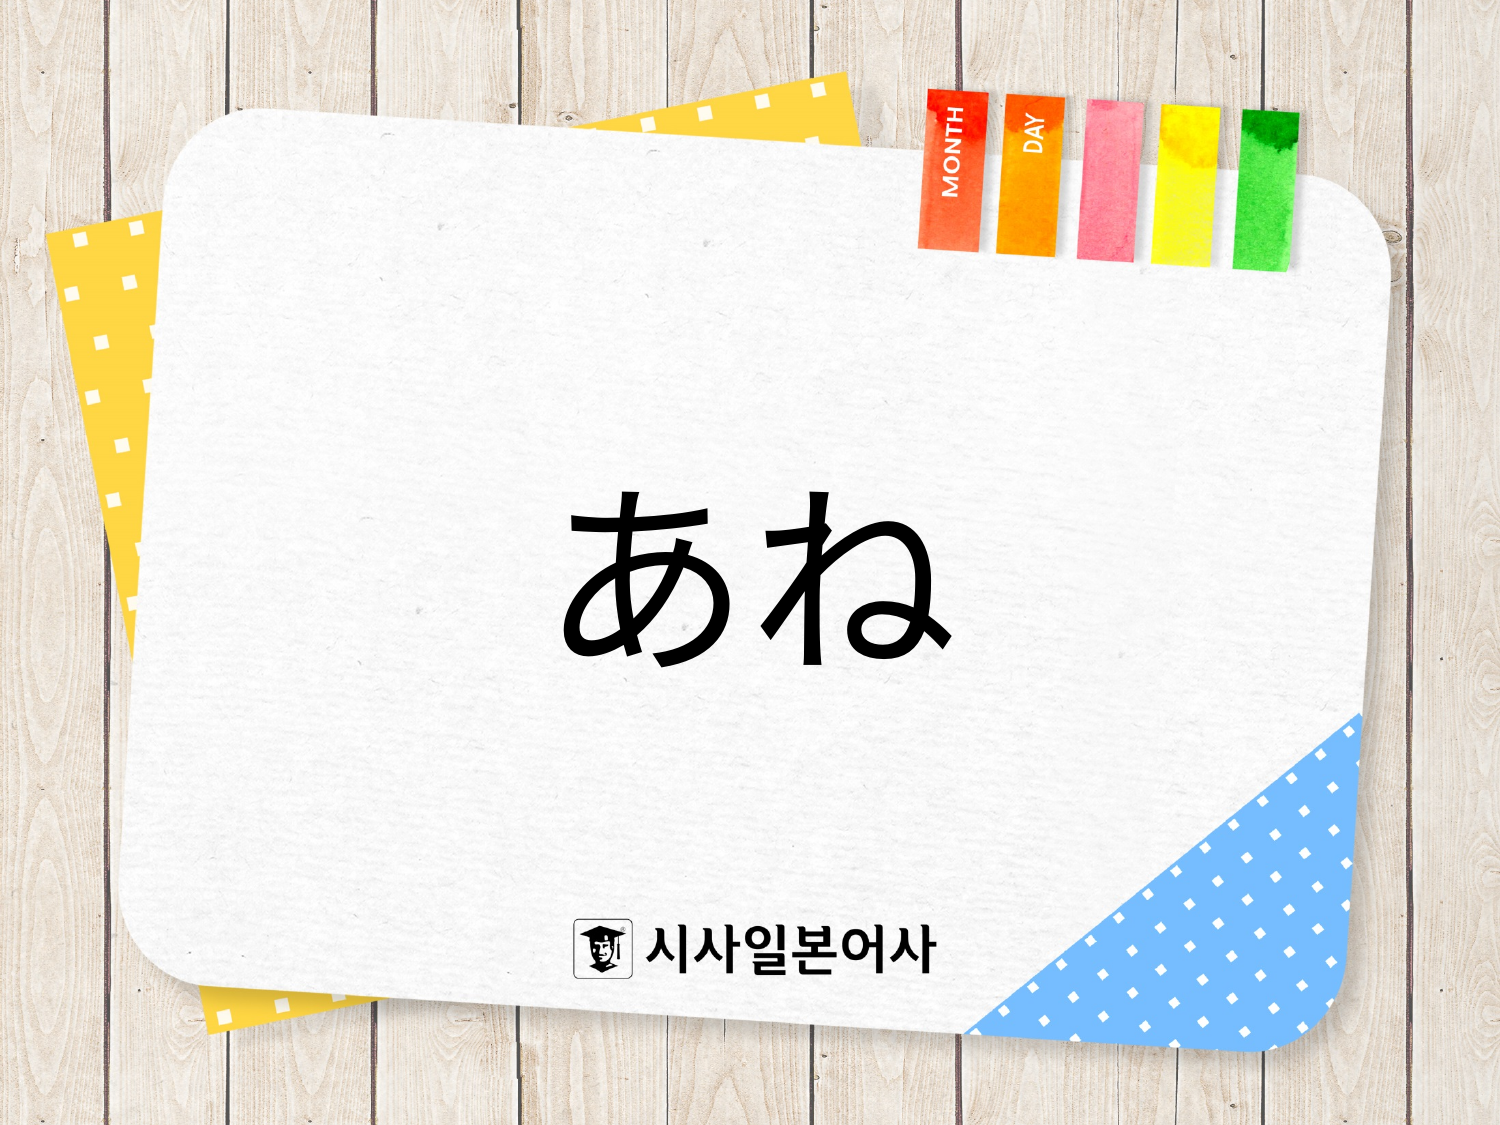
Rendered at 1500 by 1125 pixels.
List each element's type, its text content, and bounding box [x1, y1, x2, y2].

title あね [75, 338, 1425, 811]
picture [0, 0, 1500, 1125]
